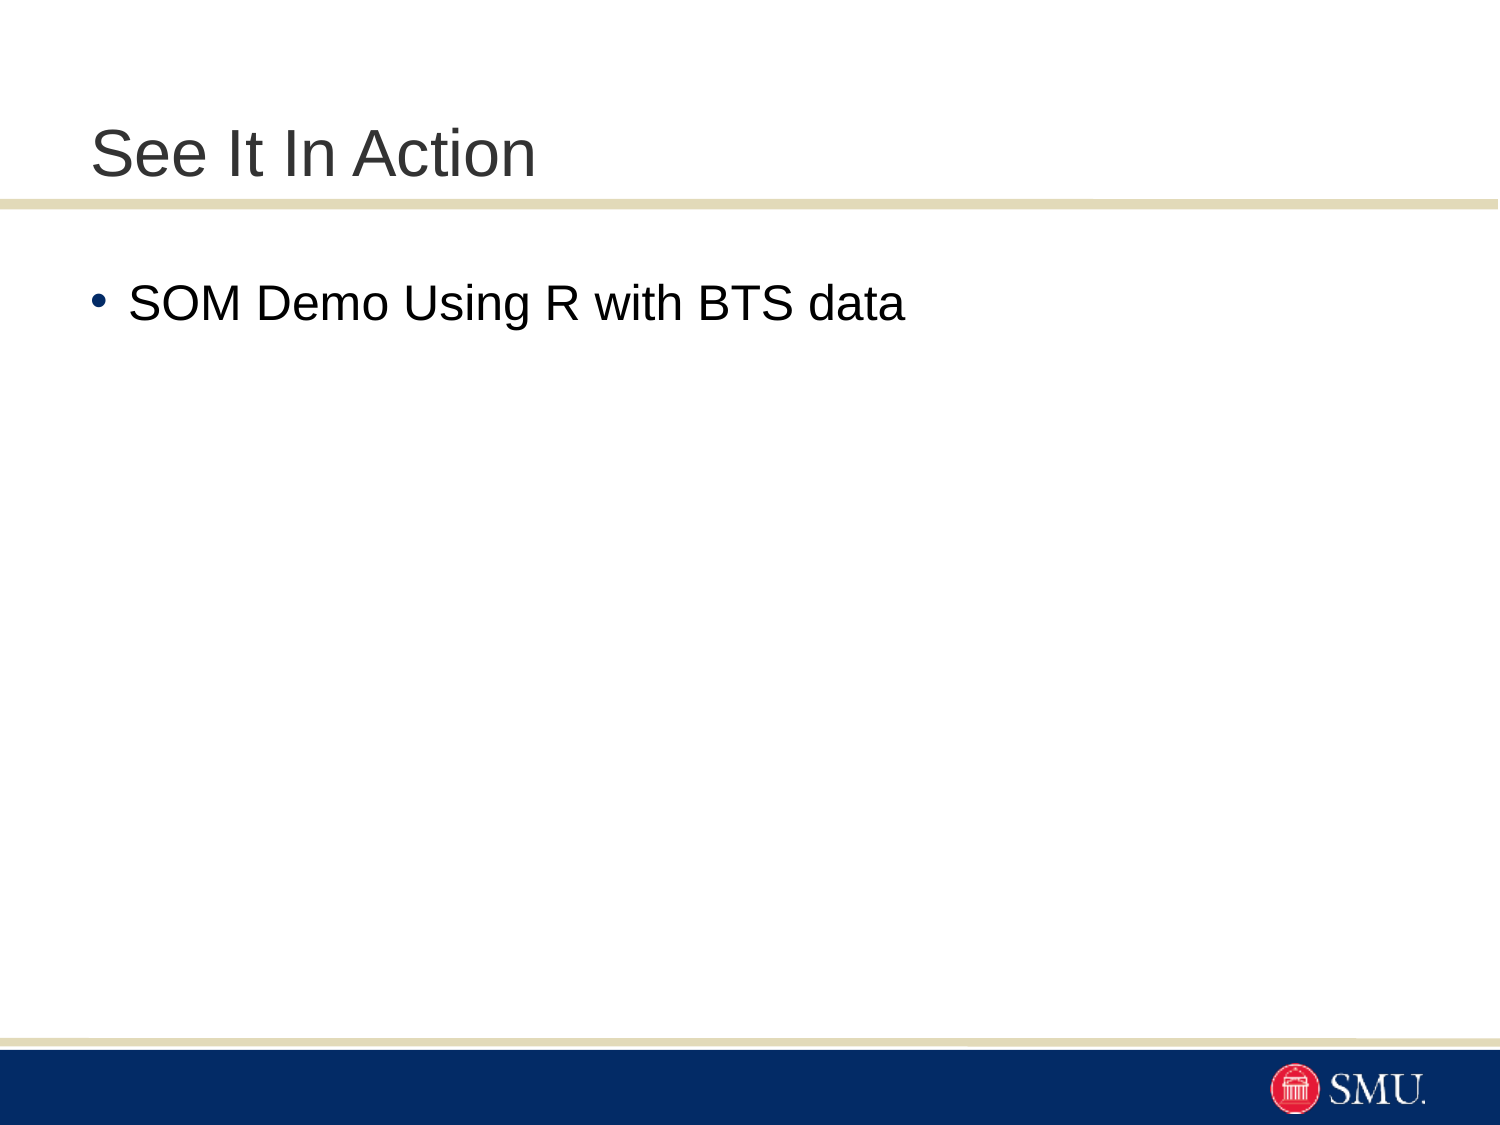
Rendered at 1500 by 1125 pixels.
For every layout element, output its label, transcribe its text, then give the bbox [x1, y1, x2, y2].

title See It In Action [75, 9, 1425, 198]
picture [1270, 1063, 1425, 1114]
list SOM Demo Using R with BTS data [75, 262, 1425, 1005]
